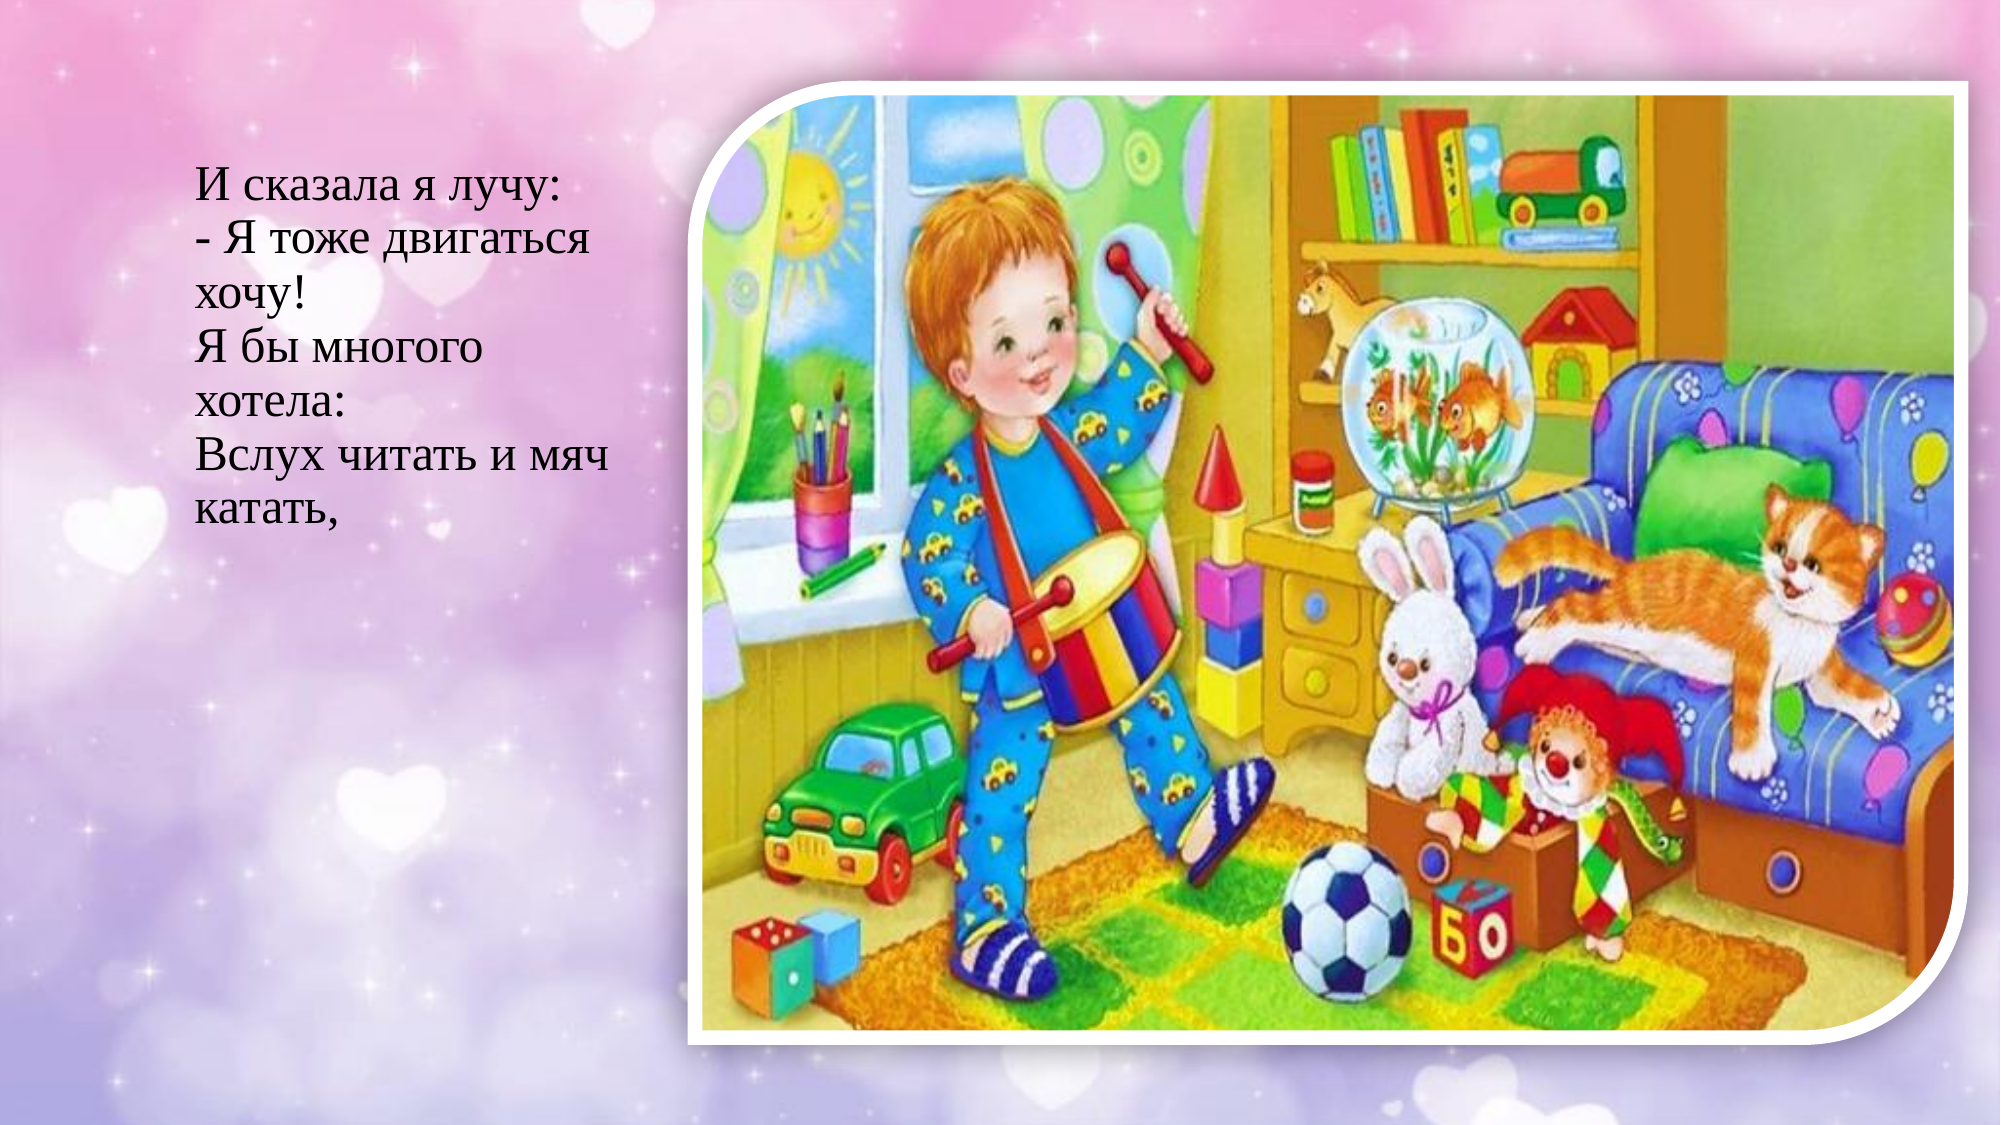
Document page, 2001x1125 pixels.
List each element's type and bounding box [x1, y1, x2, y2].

picture [0, 0, 2000, 1125]
list [694, 88, 1962, 1038]
